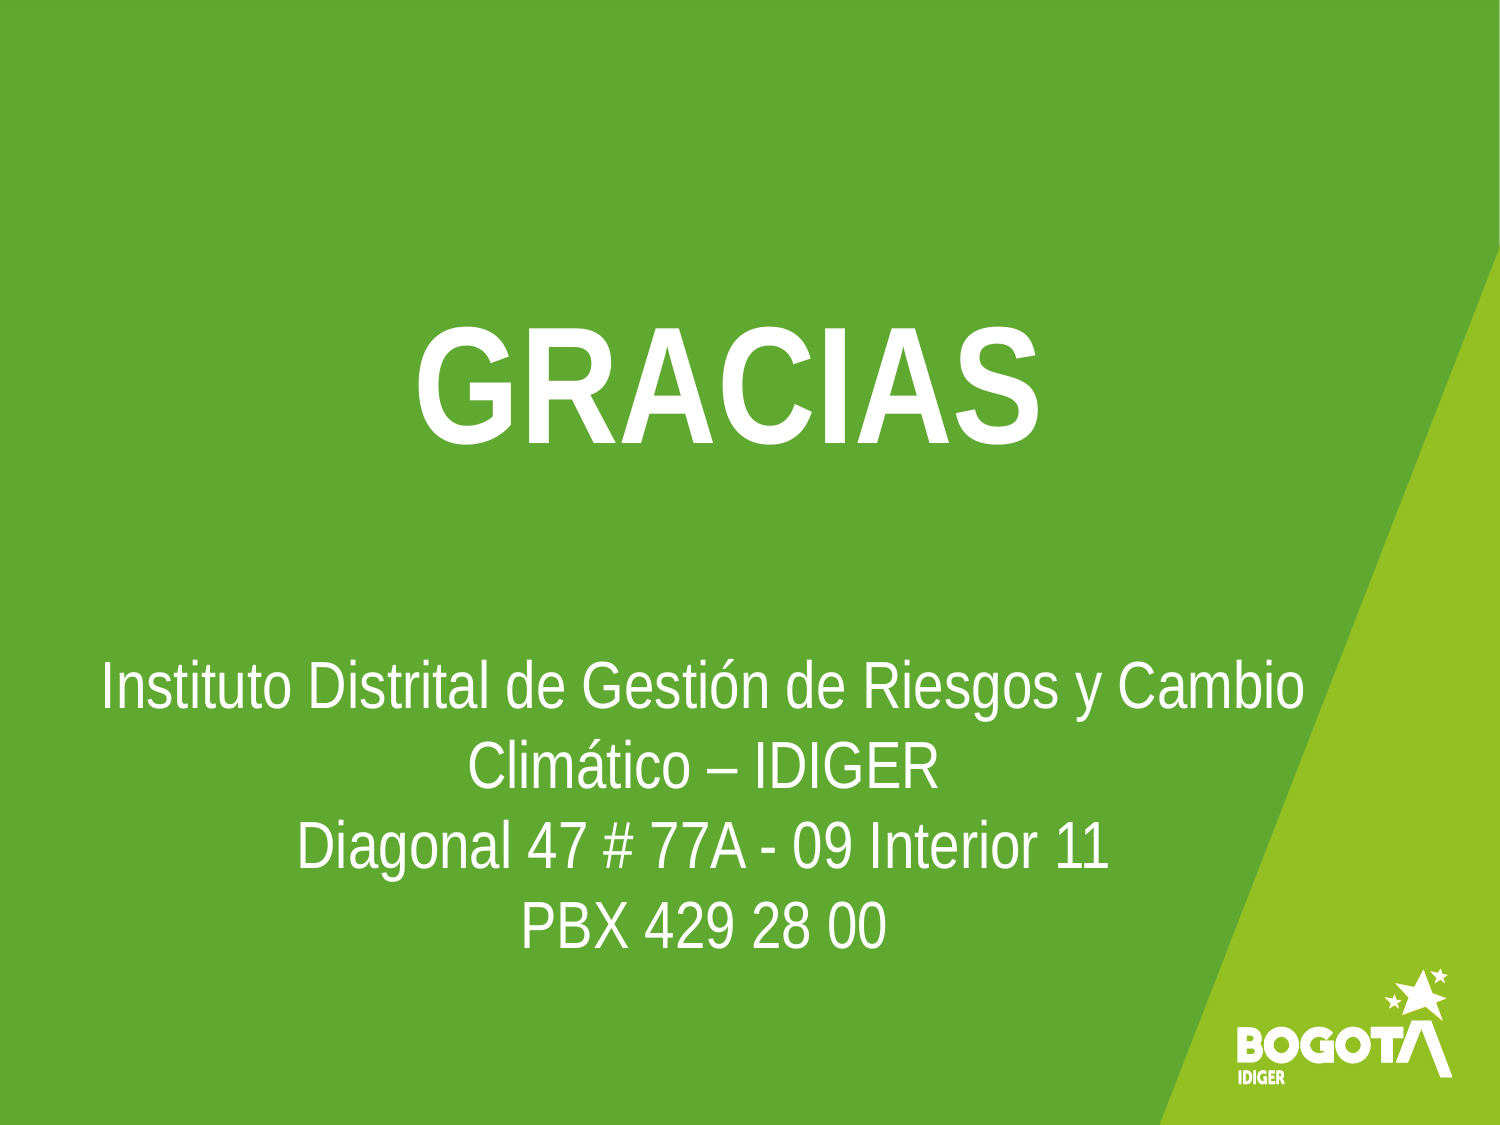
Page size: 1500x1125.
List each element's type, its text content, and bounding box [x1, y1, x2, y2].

text_box GRACIAS [91, 306, 1367, 448]
picture [0, 0, 1500, 1125]
text_box Instituto Distrital de Gestión de Riesgos y Cambio Climático – IDIGER Diagonal 47 # 77A - 09 Interior 11 PBX 429 28 00 [67, 731, 1342, 872]
